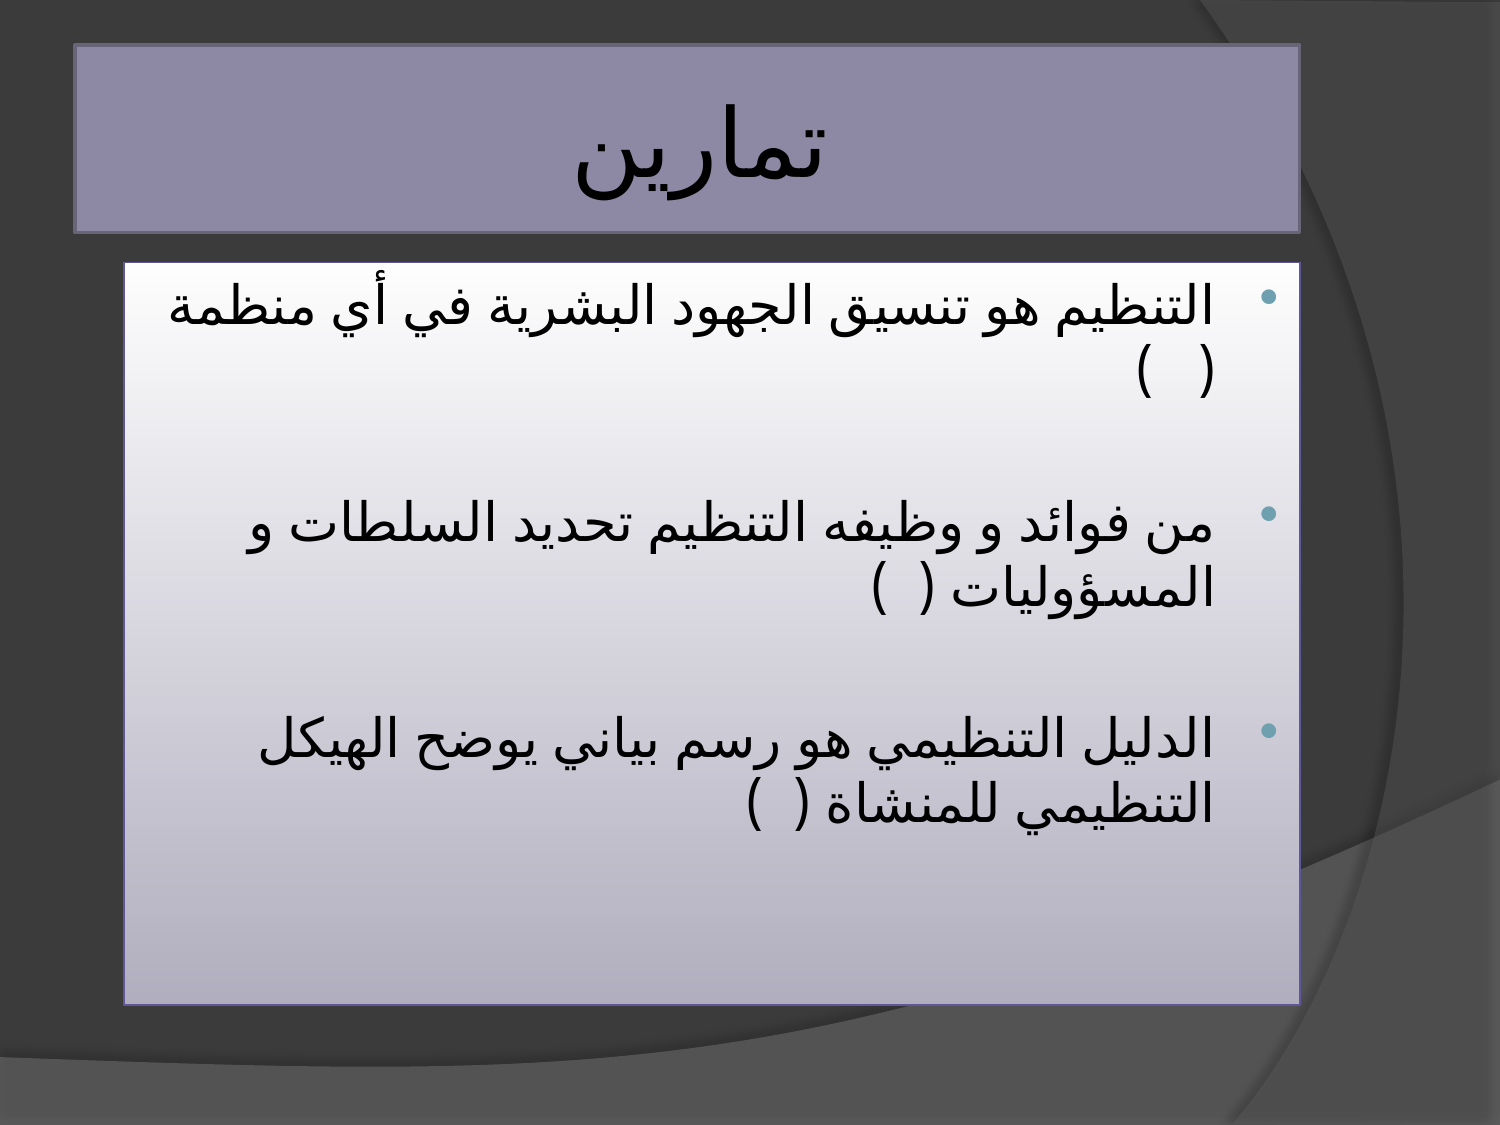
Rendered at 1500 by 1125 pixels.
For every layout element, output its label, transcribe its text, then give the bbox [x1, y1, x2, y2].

title تمارين [73, 43, 1301, 234]
list التنظيم هو تنسيق الجهود البشرية في أي منظمة ( ) من فوائد و وظيفه التنظيم تحديد السلطات و المسؤوليات ( ) الدليل التنظيمي هو رسم بياني يوضح الهيكل التنظيمي للمنشاة ( ) [123, 262, 1301, 1006]
